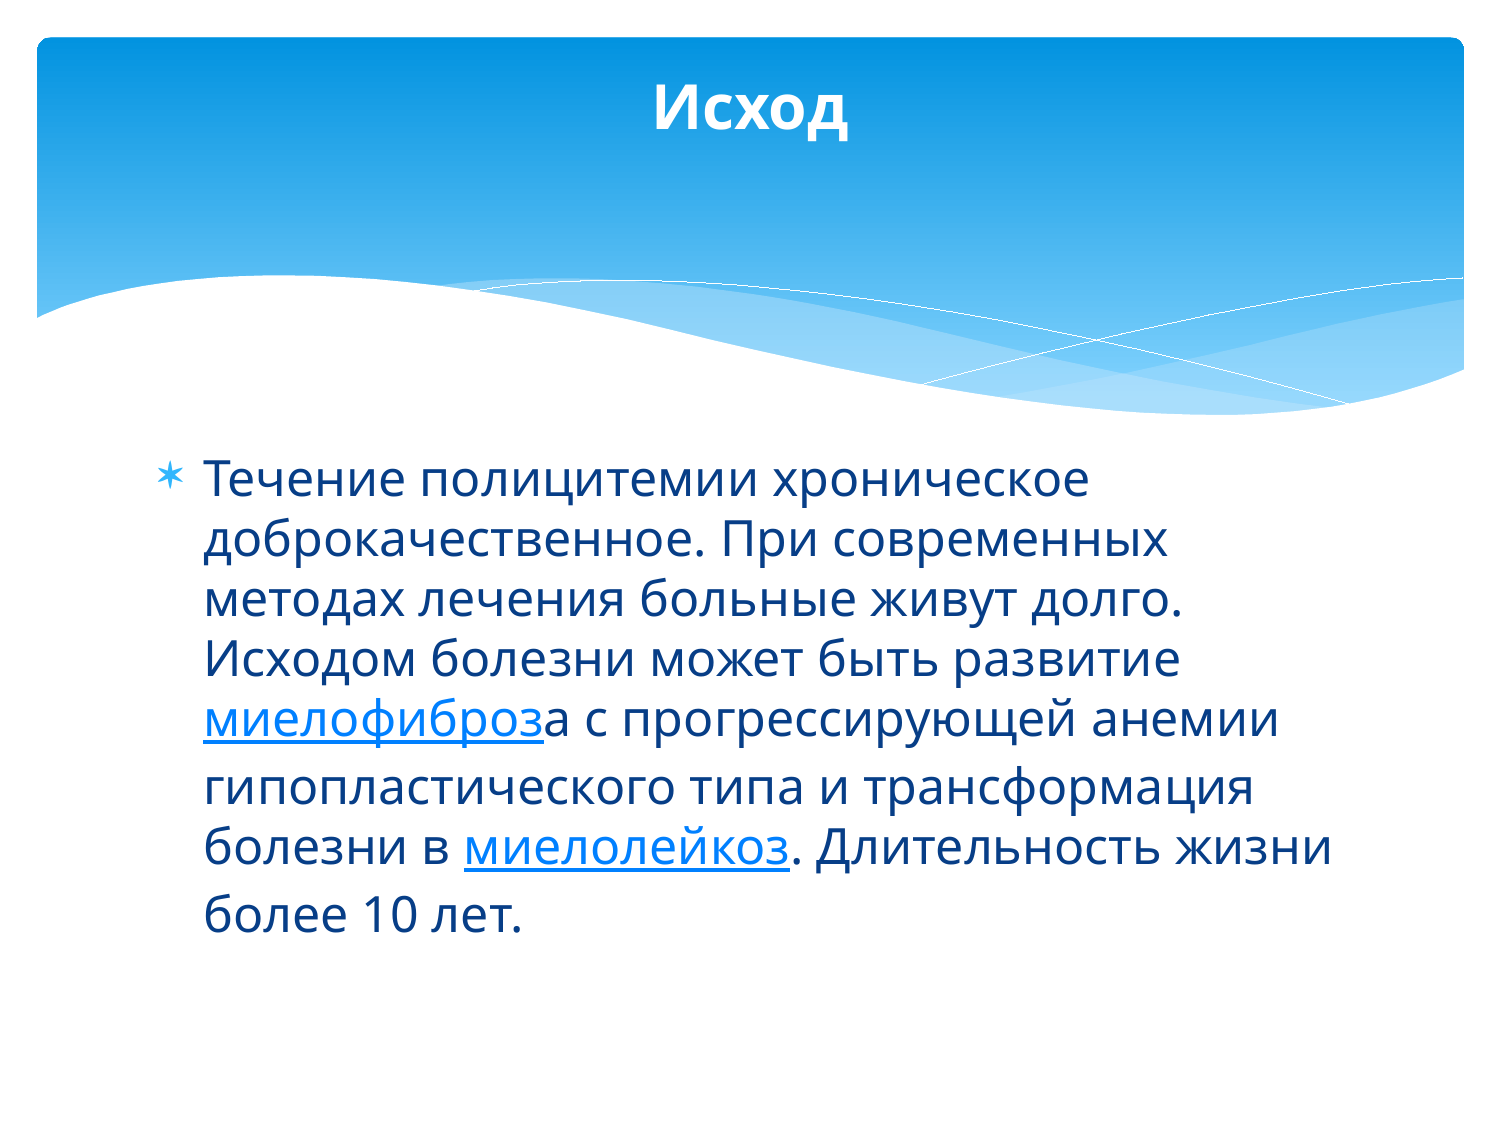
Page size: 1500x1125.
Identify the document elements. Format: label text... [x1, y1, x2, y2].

title Исход [75, 58, 1425, 225]
list Течение полицитемии хроническое доброкачественное. При современных методах лечения больные живут долго. Исходом болезни может быть развитие миелофиброза с прогрессирующей анемии гипопластического типа и трансформация болезни в миелолейкоз. Длительность жизни более 10 лет. [143, 438, 1359, 1005]
